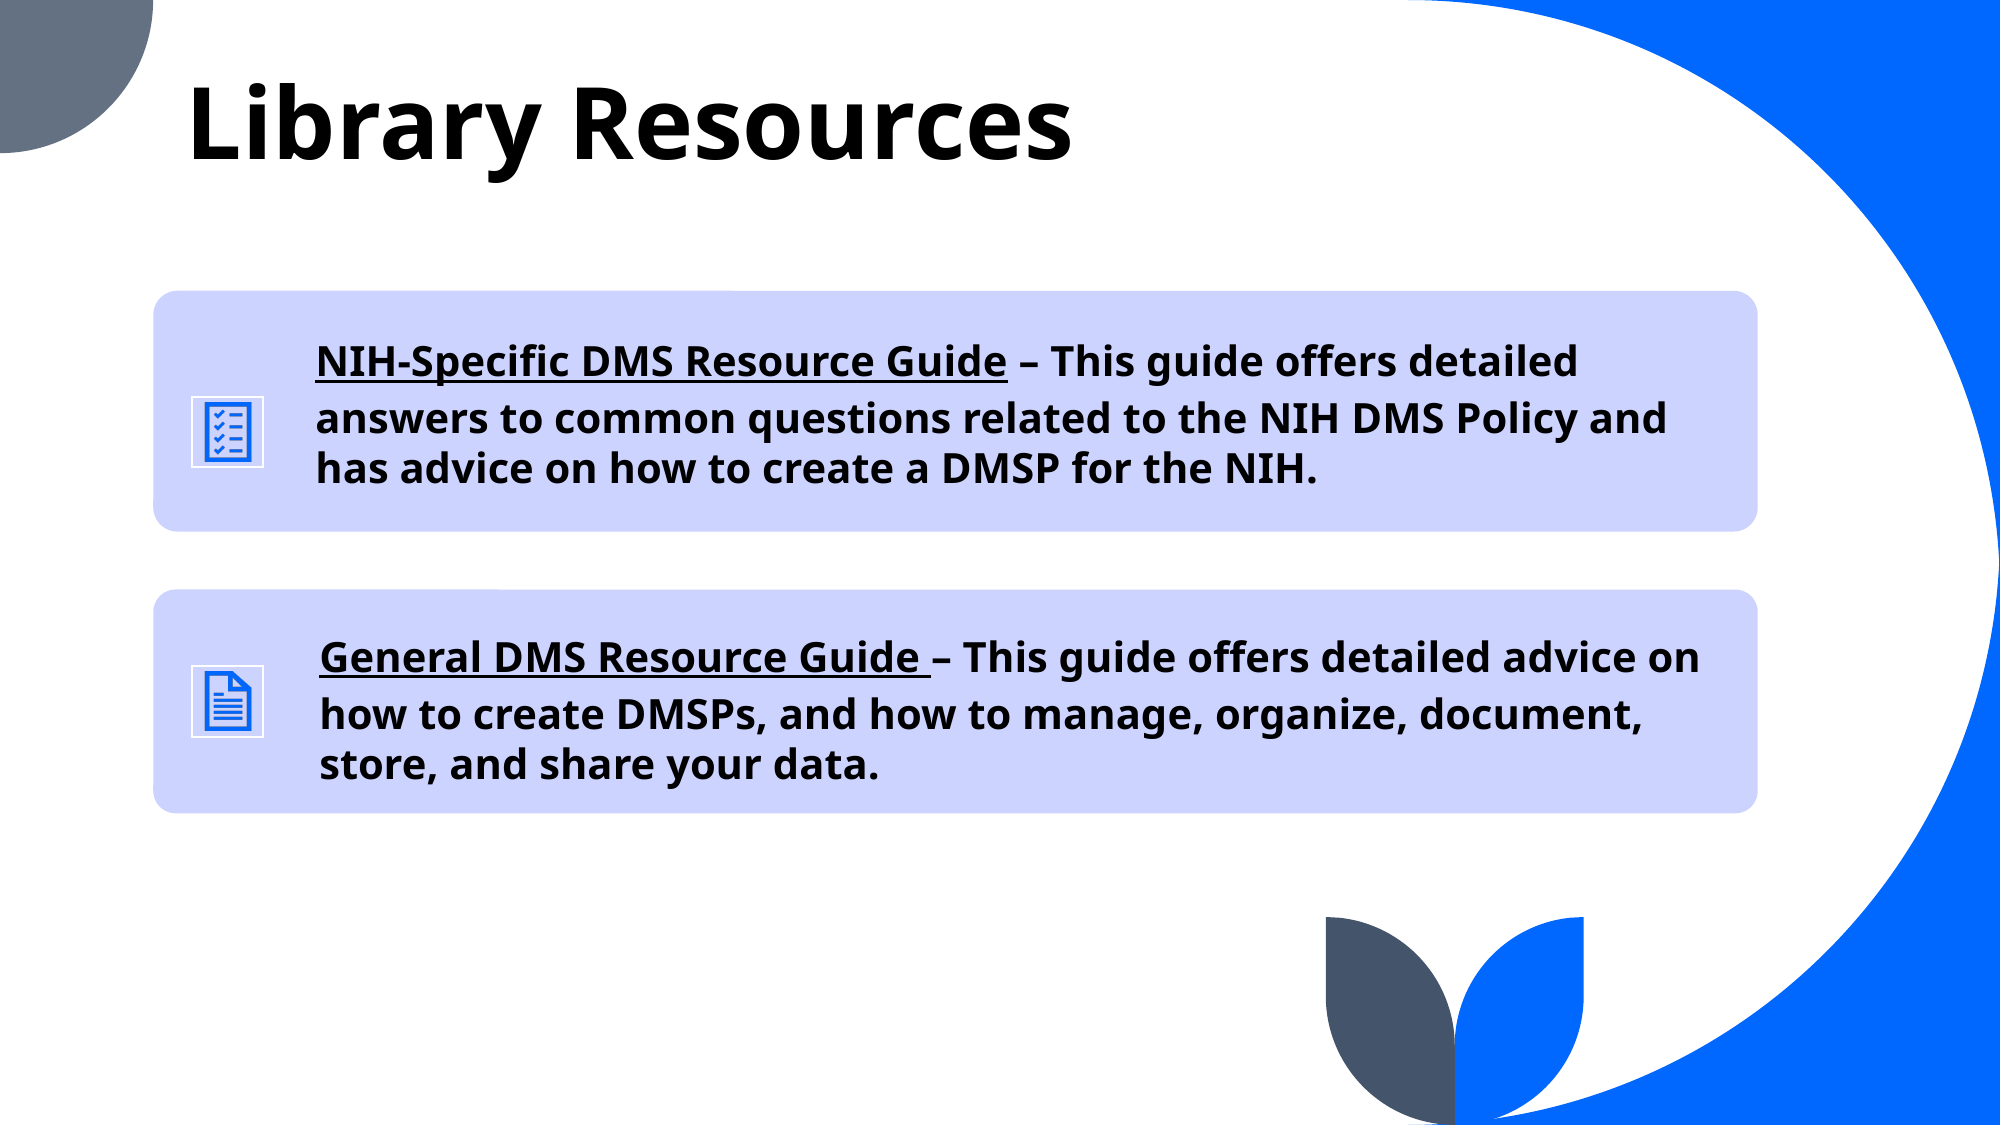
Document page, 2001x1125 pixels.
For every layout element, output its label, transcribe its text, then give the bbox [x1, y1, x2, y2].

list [153, 258, 1758, 866]
title Library Resources [170, 21, 1775, 189]
